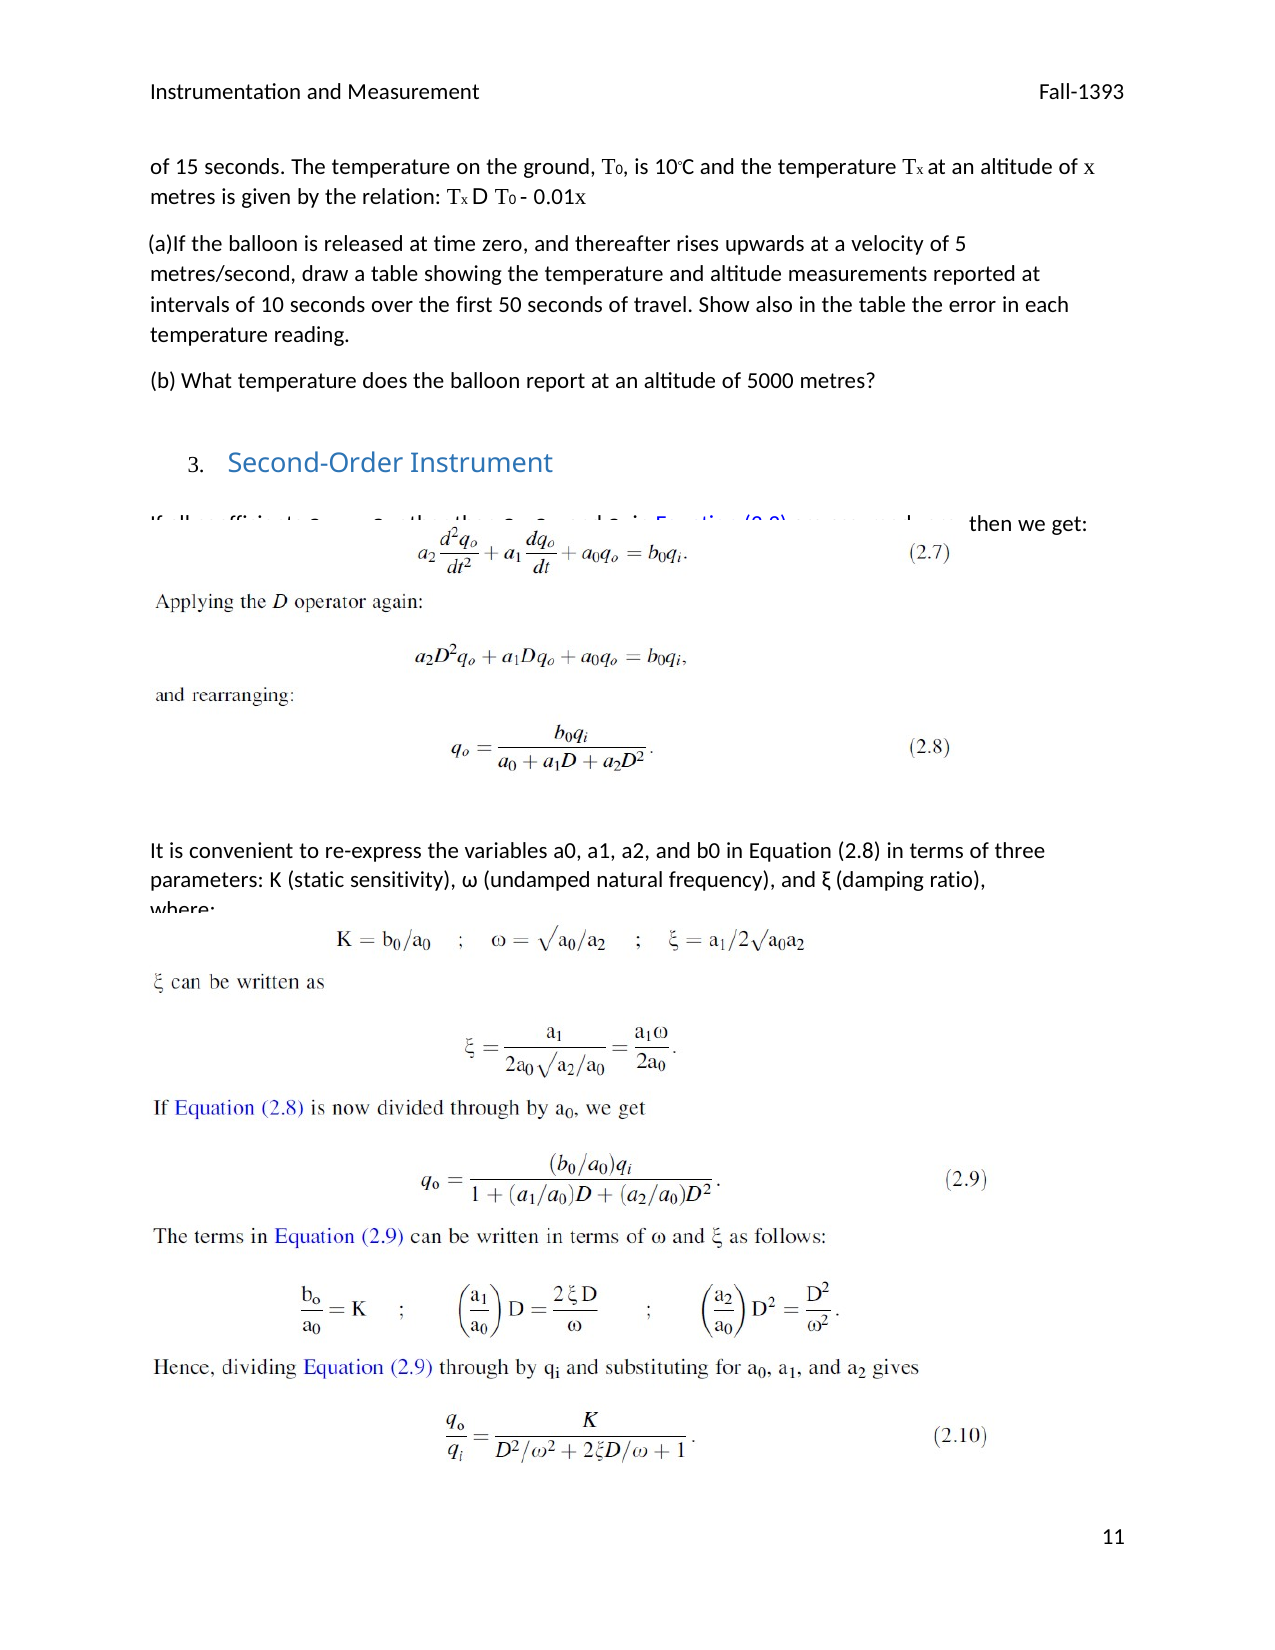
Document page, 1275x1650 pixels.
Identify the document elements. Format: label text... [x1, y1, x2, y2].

text_box Fall-1393 [1037, 77, 1127, 105]
text_box [150, 520, 965, 790]
text_box Instrumentation and Measurement [147, 77, 482, 105]
slide_number 11 [1097, 1521, 1130, 1650]
text_box It is convenient to re-express the variables a0, a1, a2, and b0 in Equation (2.8) in terms of three parameters: K (static sensitivity), ω (undamped natural frequency), and ξ (damping ratio), where: [147, 832, 1056, 923]
text_box [149, 913, 997, 1466]
text_box of 15 seconds. The temperature on the ground, T0, is 10C and the temperature Tx at an altitude of x metres is given by the relation: Tx D T0 - 0.01x If the balloon is released at time zero, and thereafter rises upwards at a velocity of 5 metres/second, draw a table showing the temperature and altitude measurements reported at intervals of 10 seconds over the first 50 seconds of travel. Show also in the table the error in each temperature reading. What temperature does the balloon report at an altitude of 5000 metres? 3. Second-Order Instrument If all coefficients a3 . . . an other than a0, a1, and a2 in Equation (2.2) are assumed zero, then we get: [147, 152, 1118, 537]
